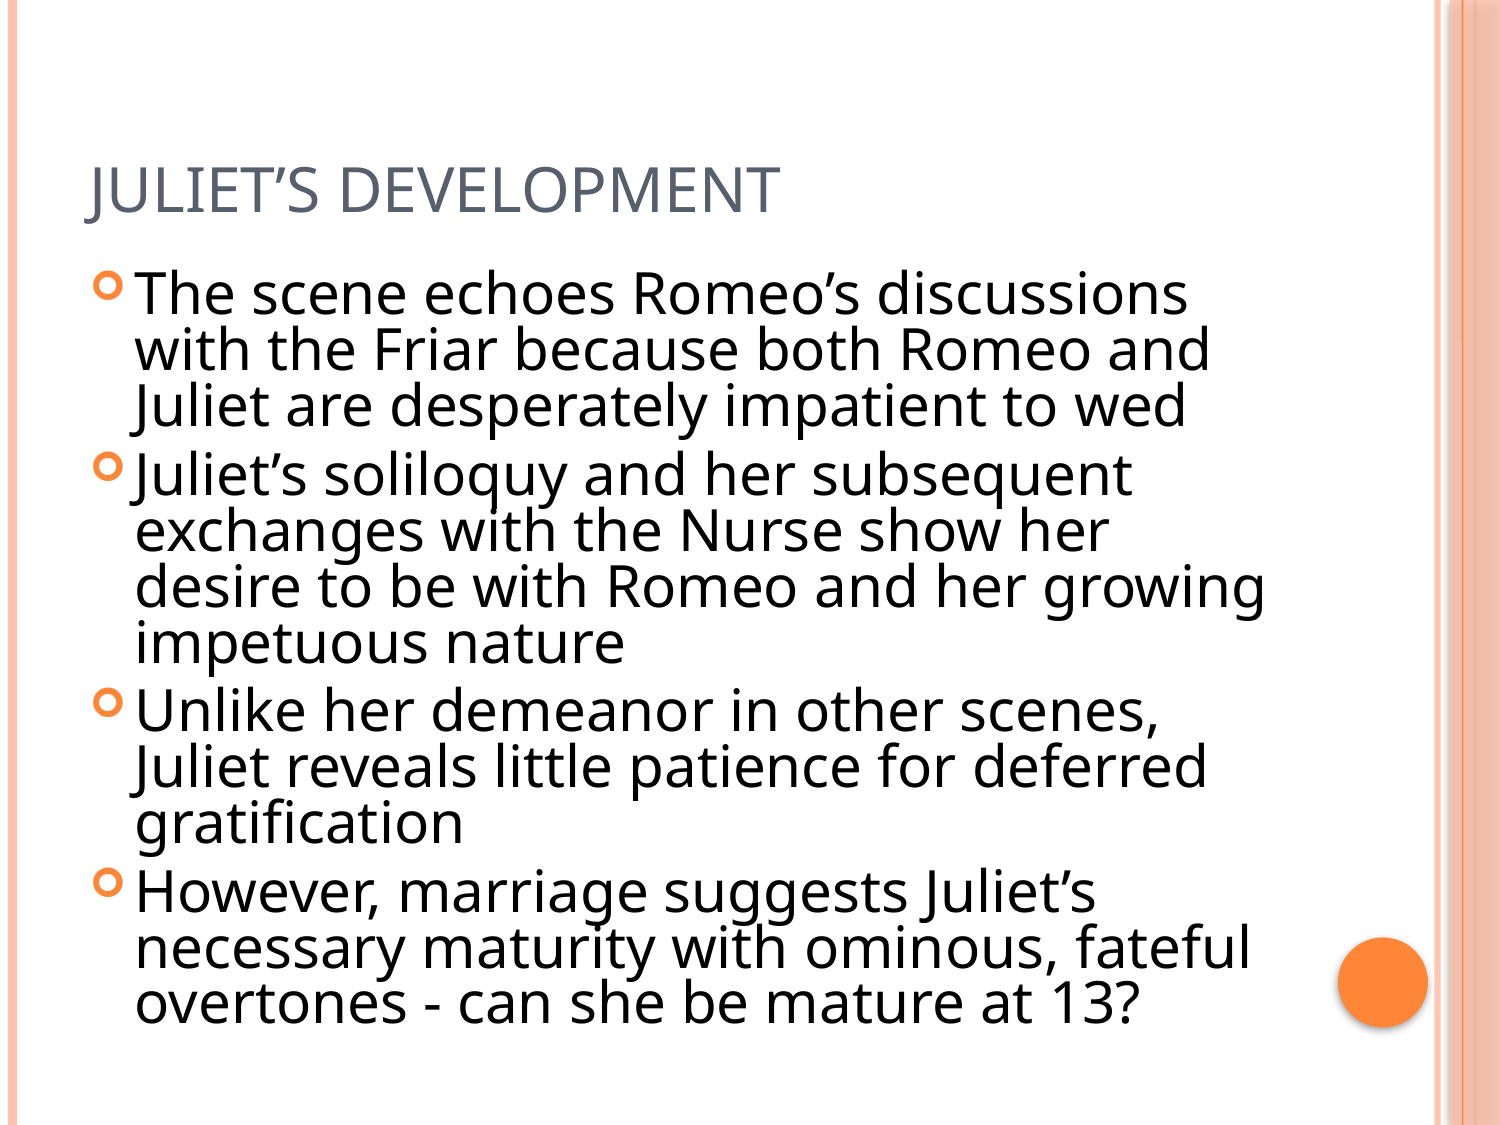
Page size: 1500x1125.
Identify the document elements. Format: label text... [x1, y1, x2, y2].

title Juliet’s Development [75, 45, 1300, 233]
list The scene echoes Romeo’s discussions with the Friar because both Romeo and Juliet are desperately impatient to wed Juliet’s soliloquy and her subsequent exchanges with the Nurse show her desire to be with Romeo and her growing impetuous nature Unlike her demeanor in other scenes, Juliet reveals little patience for deferred gratification However, marriage suggests Juliet’s necessary maturity with ominous, fateful overtones - can she be mature at 13? [75, 262, 1300, 1062]
